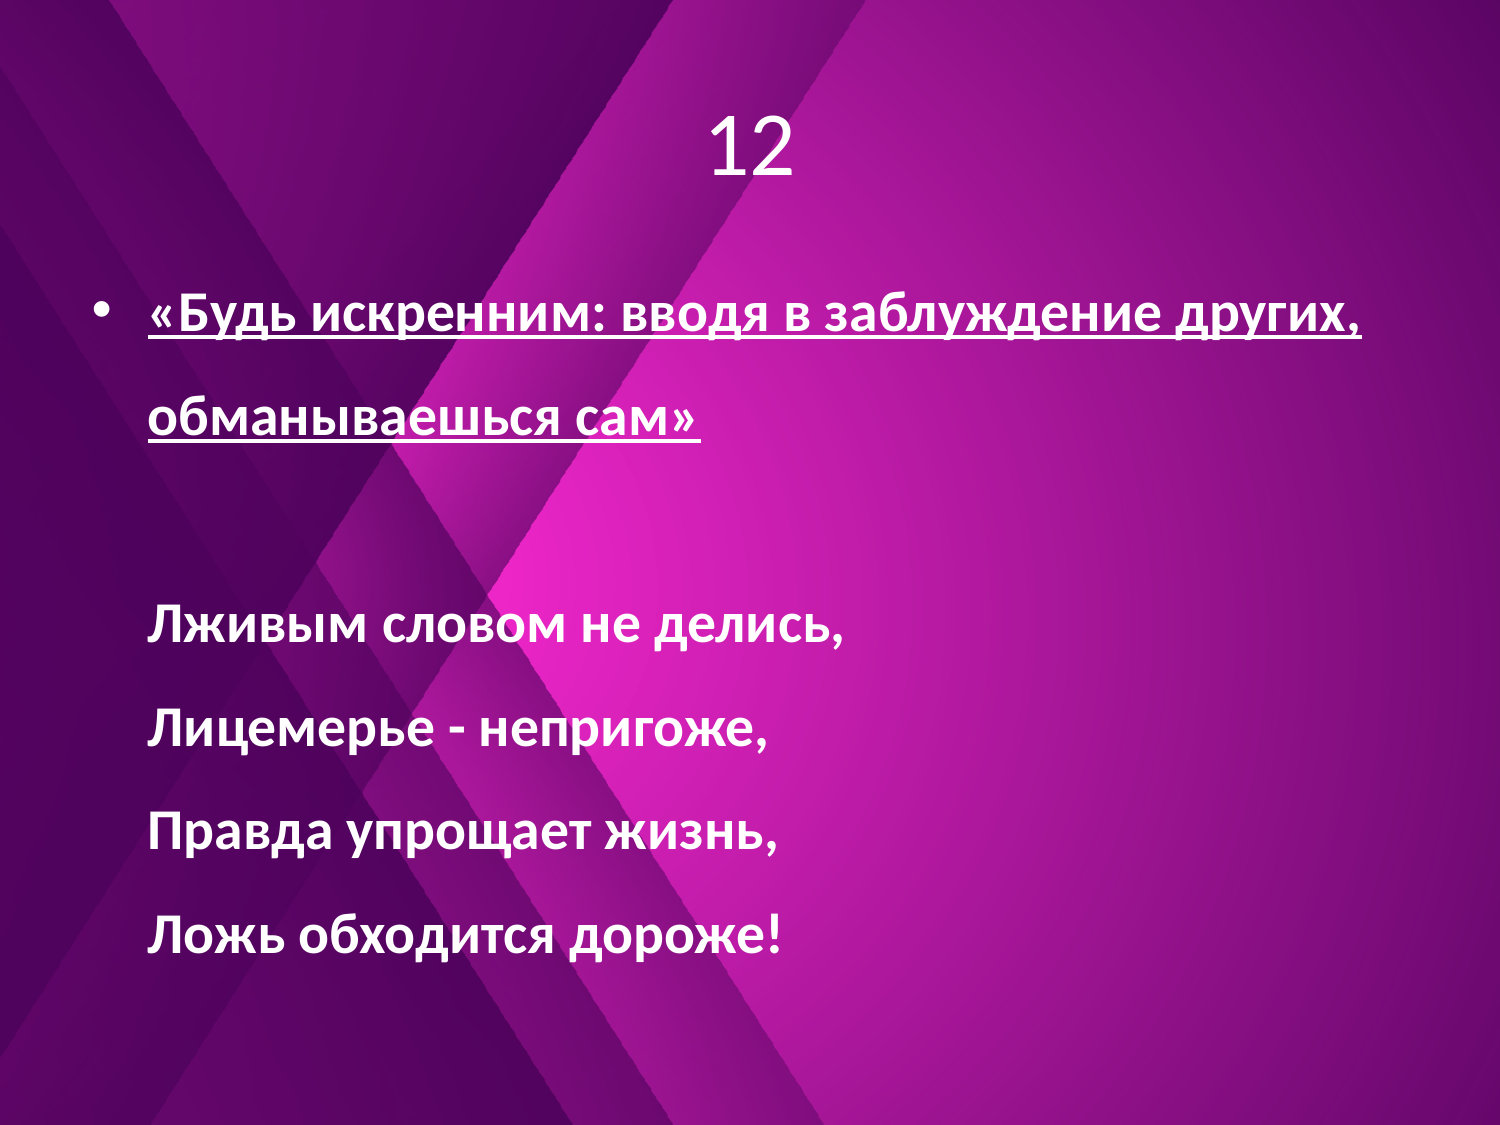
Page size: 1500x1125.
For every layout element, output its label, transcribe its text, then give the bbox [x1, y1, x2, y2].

list «Будь искренним: вводя в заблуждение других, обманываешься сам» Лживым словом не делись, Лицемерье - непригоже, Правда упрощает жизнь, Ложь обходится дороже! [76, 231, 1427, 976]
picture [0, 0, 1500, 1125]
title 12 [75, 45, 1425, 233]
